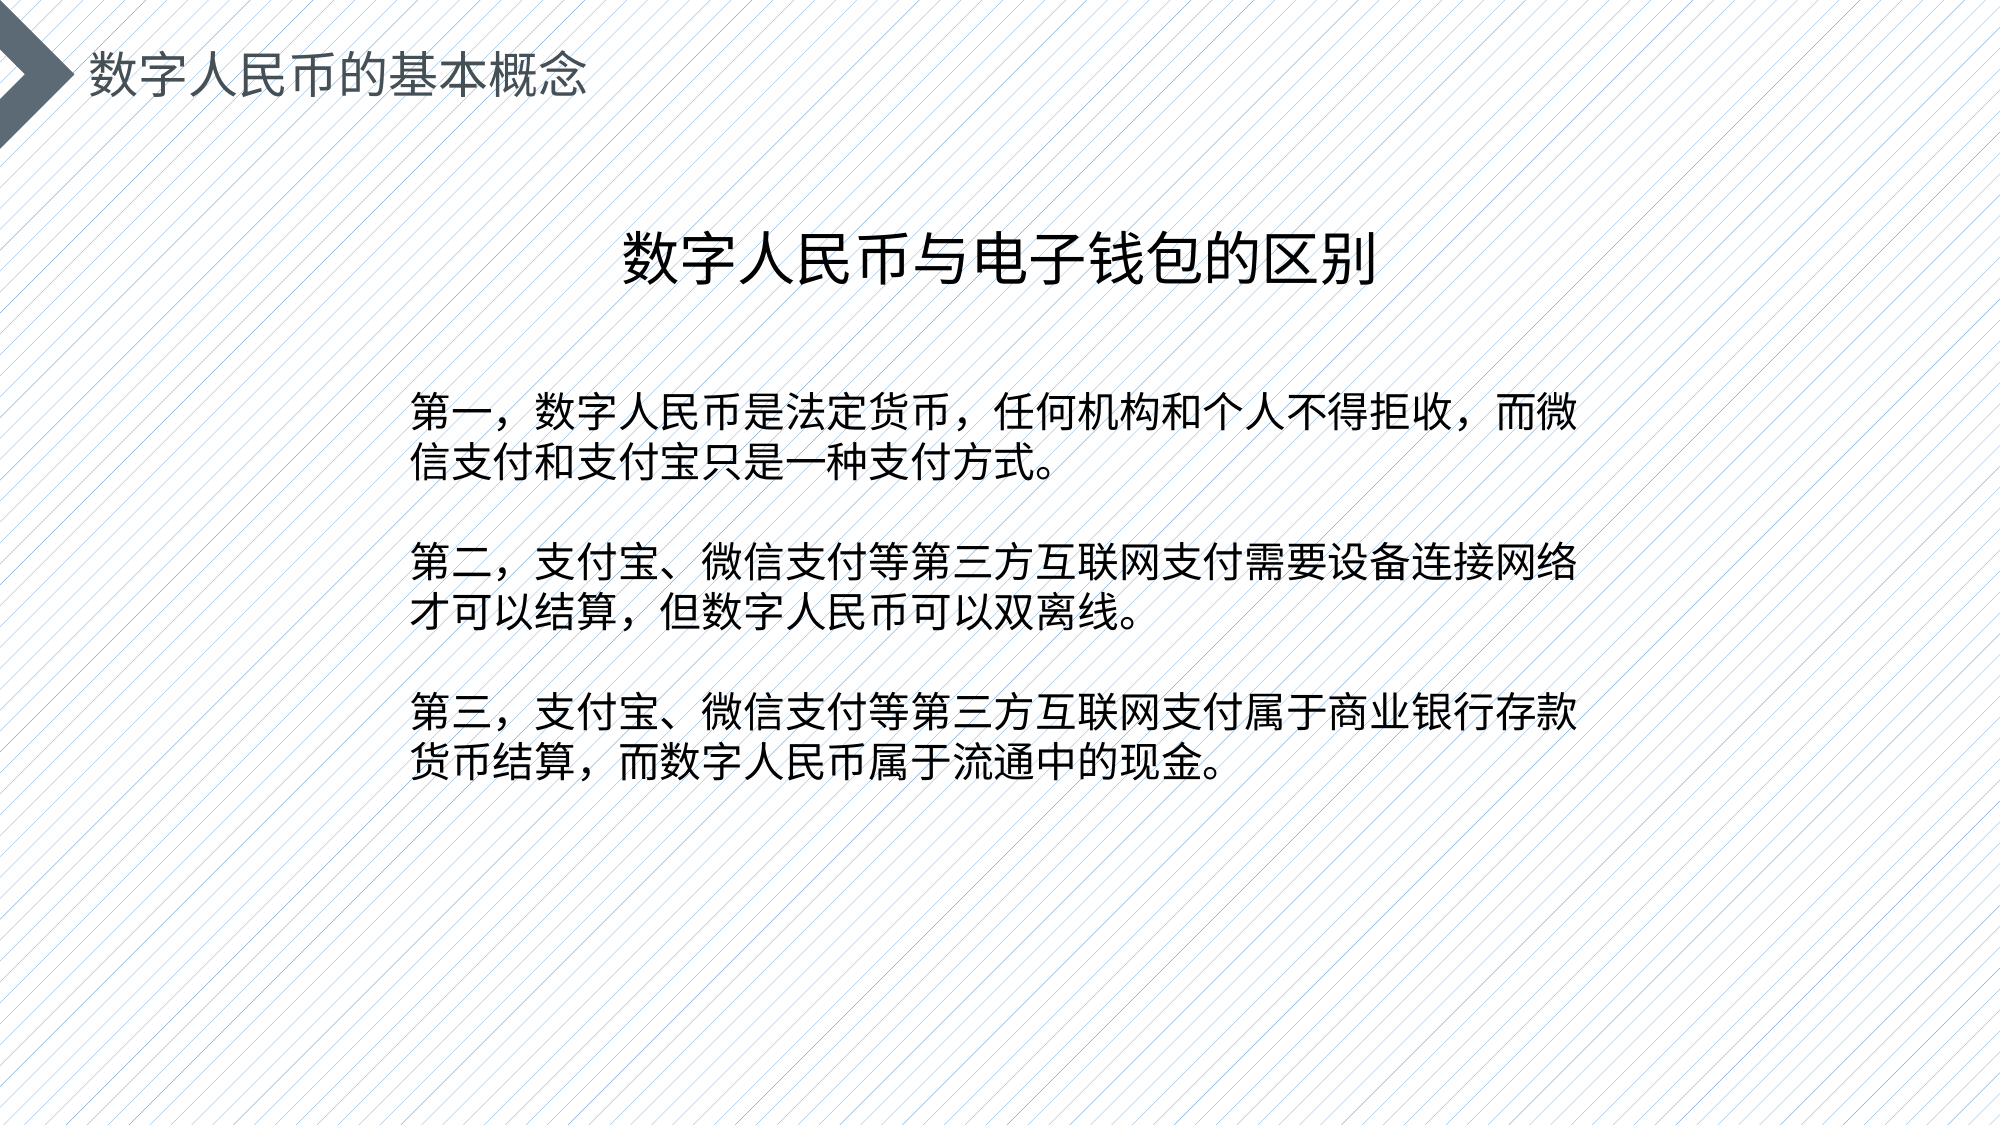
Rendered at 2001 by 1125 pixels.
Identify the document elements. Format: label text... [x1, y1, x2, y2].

text_box [0, 0, 73, 151]
text_box 第一，数字人民币是法定货币，任何机构和个人不得拒收，而微信支付和支付宝只是一种支付方式。 第二，支付宝、微信支付等第三方互联网支付需要设备连接网络才可以结算，但数字人民币可以双离线。 第三，支付宝、微信支付等第三方互联网支付属于商业银行存款货币结算，而数字人民币属于流通中的现金。 [394, 378, 1606, 958]
text_box 数字人民币与电子钱包的区别 [499, 214, 1500, 300]
text_box [0, 21, 53, 128]
text_box 数字人民币的基本概念 [73, 36, 719, 112]
